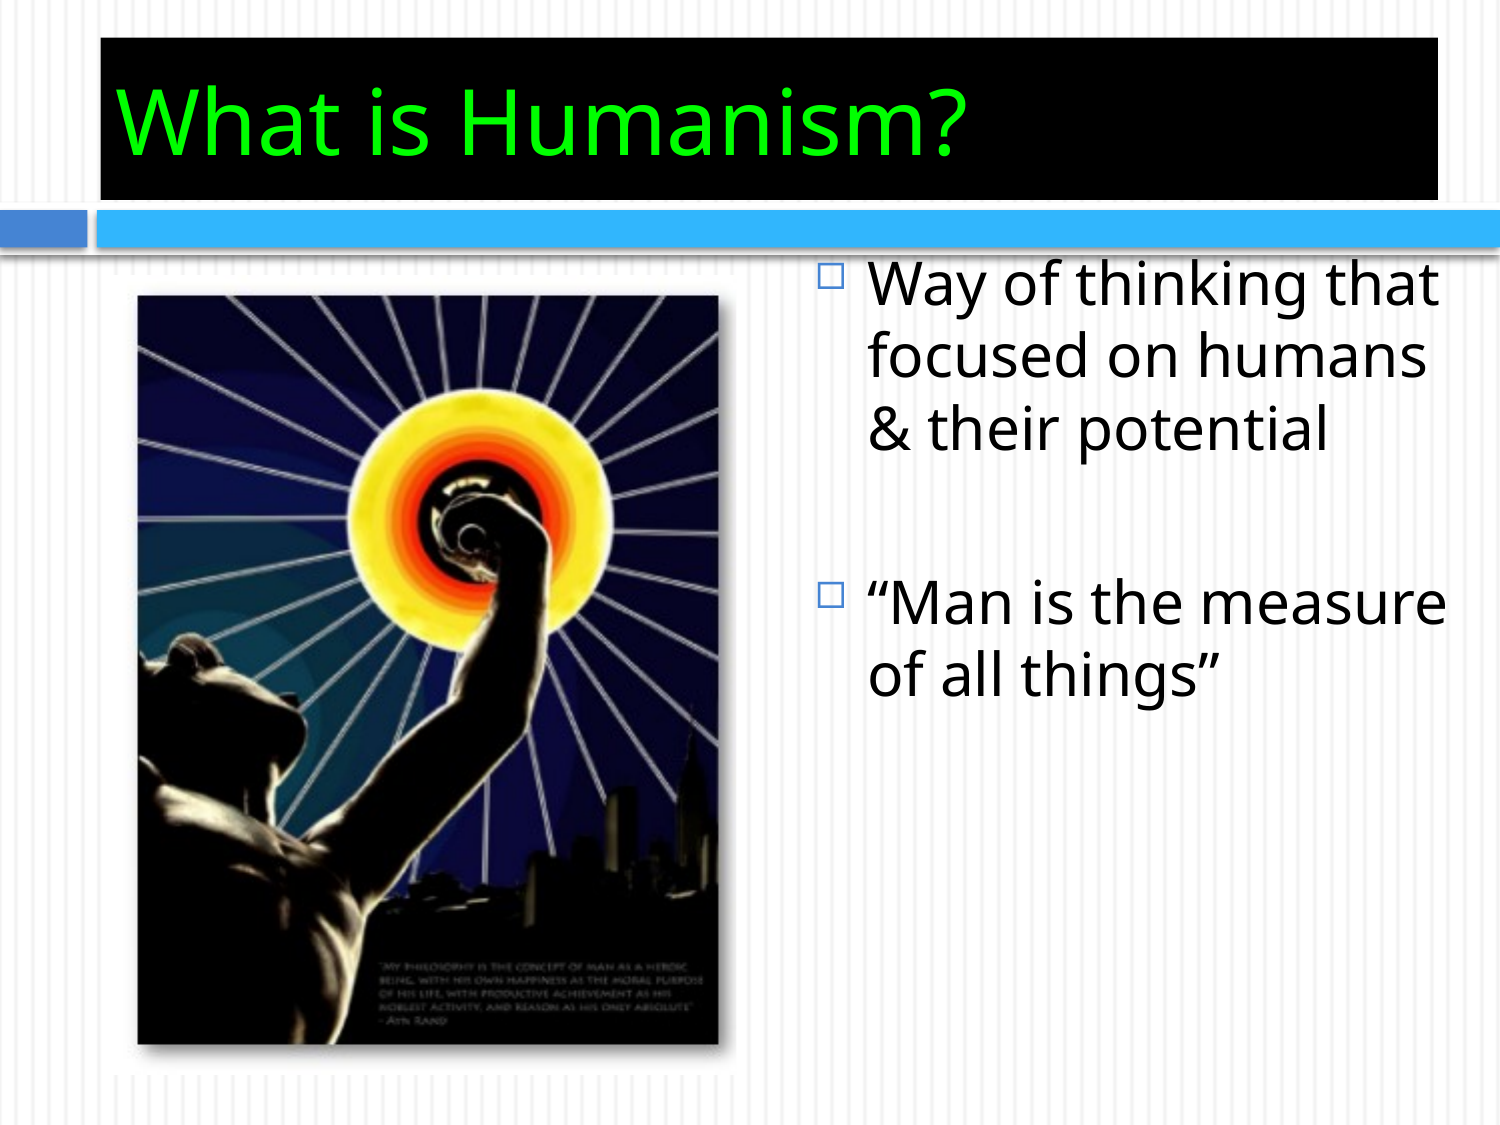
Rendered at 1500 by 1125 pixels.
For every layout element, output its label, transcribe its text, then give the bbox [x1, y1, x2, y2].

list Way of thinking that focused on humans & their potential “Man is the measure of all things” [800, 237, 1465, 1025]
picture [112, 274, 737, 1076]
title What is Humanism? [100, 37, 1438, 200]
